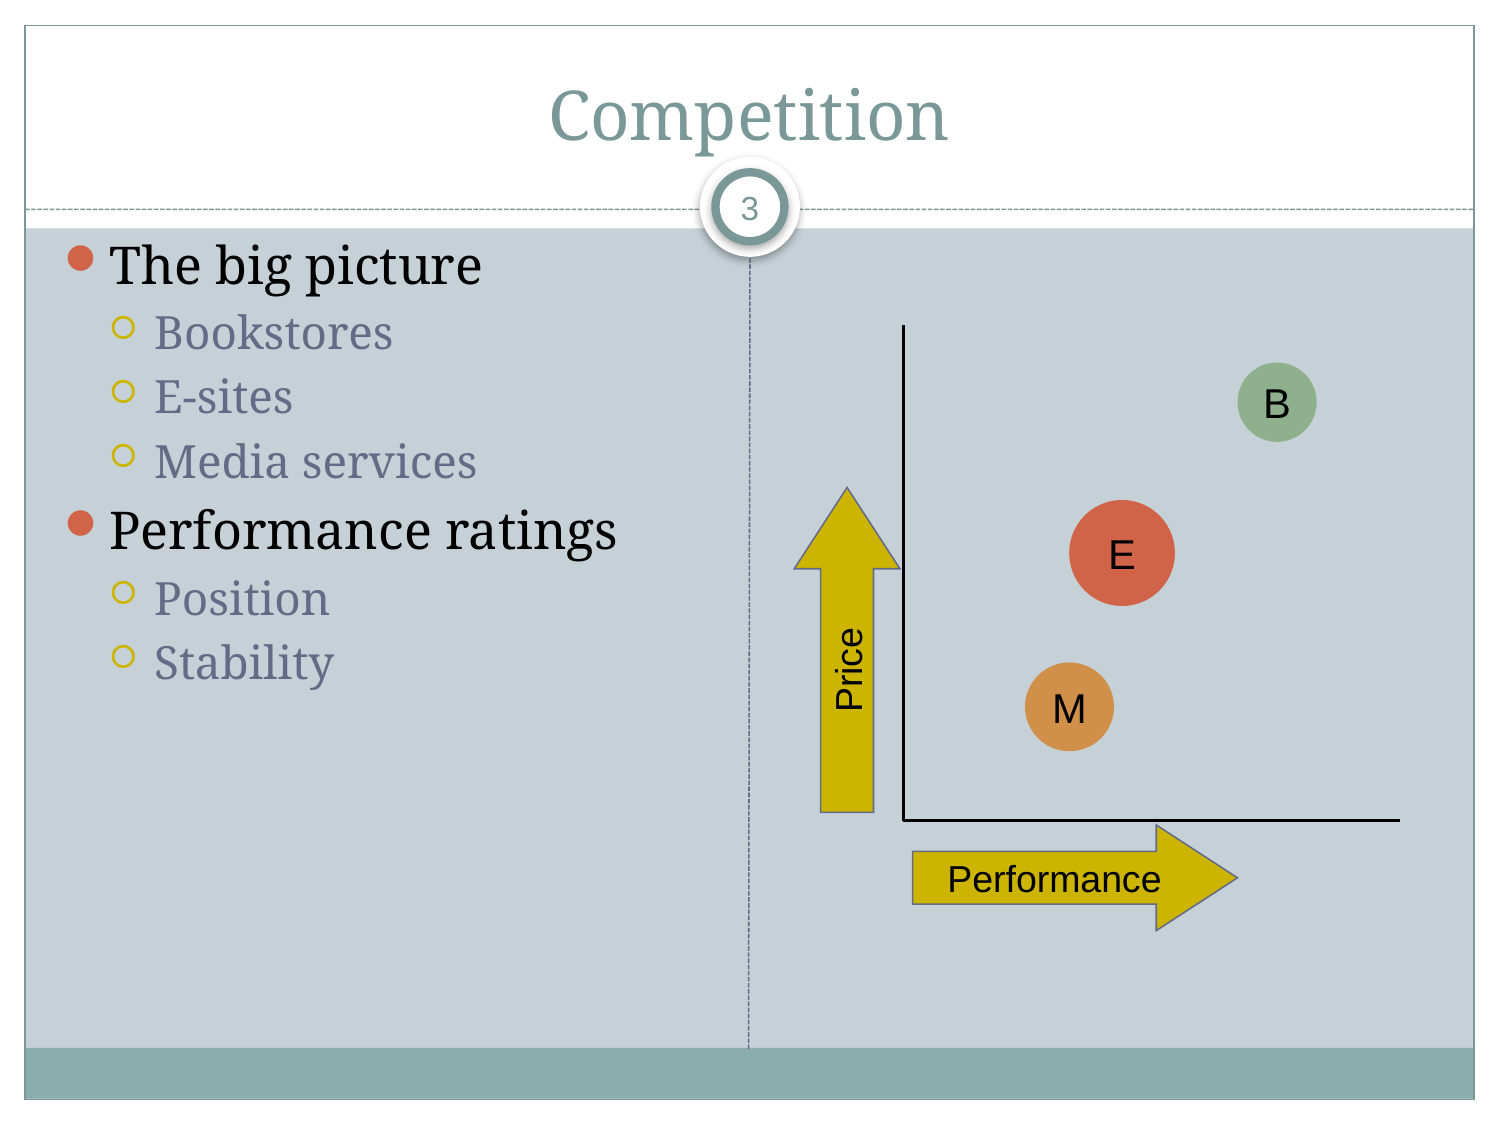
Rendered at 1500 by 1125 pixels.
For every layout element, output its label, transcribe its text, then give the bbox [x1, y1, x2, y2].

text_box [794, 487, 1238, 931]
slide_number 3 [712, 170, 788, 243]
title Competition [49, 37, 1450, 162]
list The big picture Bookstores E-sites Media services Performance ratings Position Stability [49, 224, 712, 993]
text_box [903, 324, 1401, 821]
